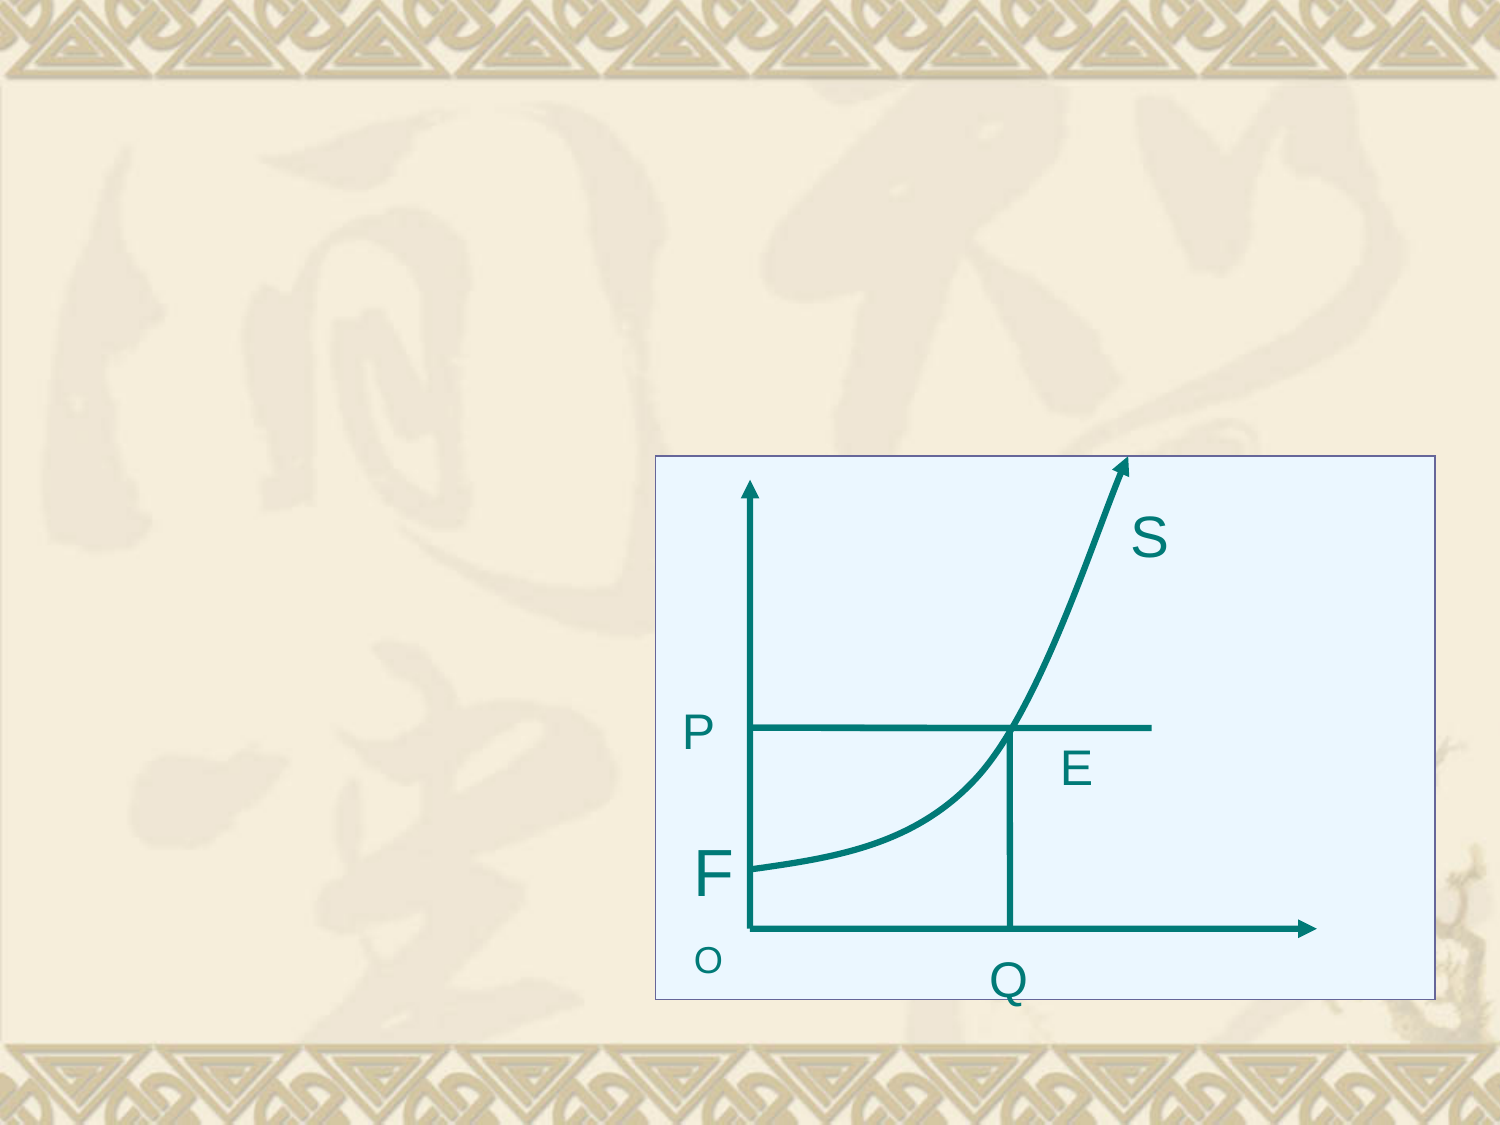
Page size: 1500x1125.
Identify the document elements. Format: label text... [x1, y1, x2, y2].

text_box S [1116, 491, 1258, 577]
text_box [1010, 922, 1317, 935]
text_box [743, 479, 757, 692]
text_box E [1045, 727, 1126, 803]
text_box [774, 728, 1009, 867]
text_box [880, 456, 1129, 727]
text_box F [679, 822, 774, 918]
text_box [655, 456, 1436, 1000]
text_box Q [974, 940, 1117, 1016]
text_box O [679, 928, 809, 989]
picture [0, 0, 1500, 1125]
text_box P [667, 692, 762, 768]
